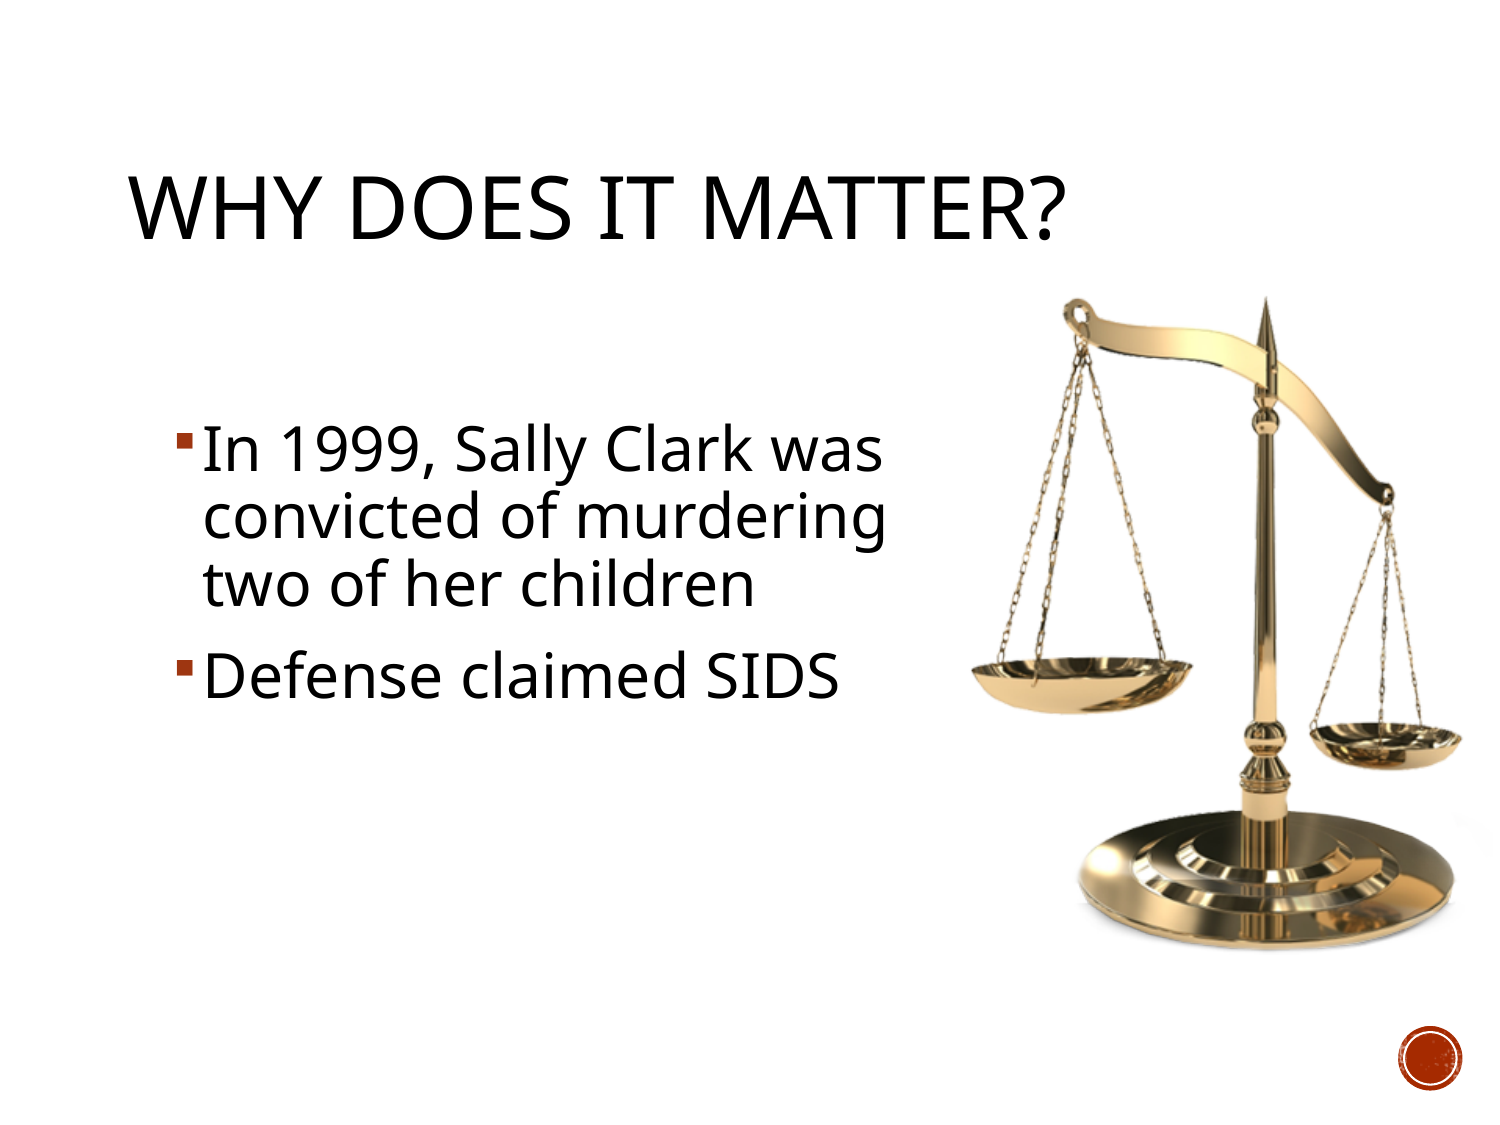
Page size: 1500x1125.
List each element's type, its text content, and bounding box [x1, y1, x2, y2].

list In 1999, Sally Clark was convicted of murdering two of her children Defense claimed SIDS [157, 410, 909, 942]
title Why Does it Matter? [112, 79, 1388, 344]
picture [967, 285, 1493, 955]
